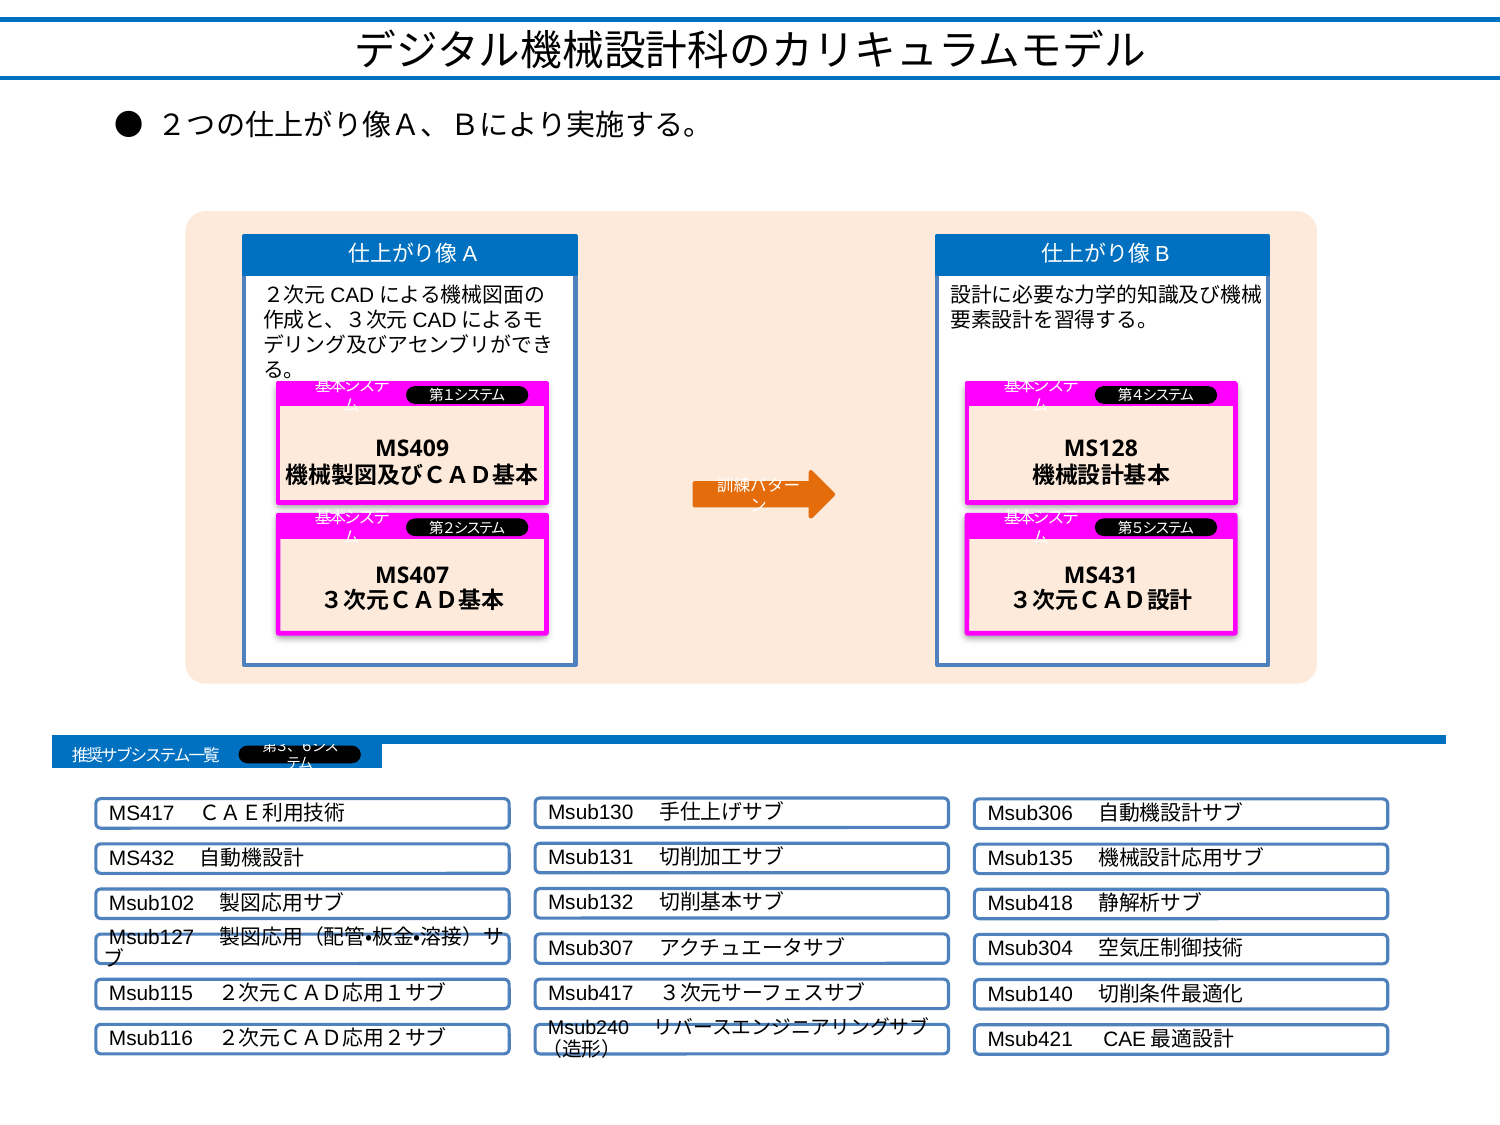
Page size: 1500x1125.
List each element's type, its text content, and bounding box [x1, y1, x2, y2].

text_box 訓練パターン [692, 470, 836, 519]
text_box Msub132 切削基本サブ [533, 886, 951, 921]
text_box Msub418 静解析サブ [972, 887, 1390, 921]
text_box Msub421 CAE最適設計 [972, 1022, 1390, 1057]
text_box 仕上がり像B [935, 234, 1270, 274]
text_box 設計に必要な力学的知識及び機械要素設計を習得する。 [935, 274, 1282, 339]
text_box Msub102 製図応用サブ [93, 886, 512, 921]
text_box [935, 339, 1270, 667]
text_box [183, 209, 1320, 686]
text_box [39, 739, 1446, 770]
text_box ● ２つの仕上がり像Ａ、Ｂにより実施する。 [100, 98, 1442, 149]
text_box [244, 235, 576, 666]
text_box Msub131 切削加工サブ [533, 841, 951, 875]
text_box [966, 382, 1236, 634]
text_box Msub140 切削条件最適化 [972, 977, 1390, 1012]
text_box Msub116 ２次元ＣＡＤ応用２サブ [93, 1022, 512, 1056]
text_box Msub240 リバースエンジニアリングサブ（造形） [533, 1022, 951, 1057]
text_box Msub127 製図応用（配管・板金・溶接）サブ [93, 931, 512, 966]
text_box Msub135 機械設計応用サブ [972, 841, 1390, 876]
text_box MS432 自動機設計 [93, 841, 512, 876]
text_box デジタル機械設計科のカリキュラムモデル [0, 17, 1500, 80]
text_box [277, 382, 547, 634]
text_box Msub115 ２次元ＣＡＤ応用１サブ [93, 977, 512, 1011]
text_box Msub304 空気圧制御技術 [972, 932, 1390, 966]
text_box Msub130 手仕上げサブ [533, 795, 951, 830]
text_box MS417 ＣＡＥ利用技術 [93, 796, 512, 831]
text_box Msub307 アクチュエータサブ [533, 931, 951, 966]
text_box Msub306 自動機設計サブ [972, 796, 1390, 831]
text_box Msub417 ３次元サーフェスサブ [533, 977, 951, 1011]
